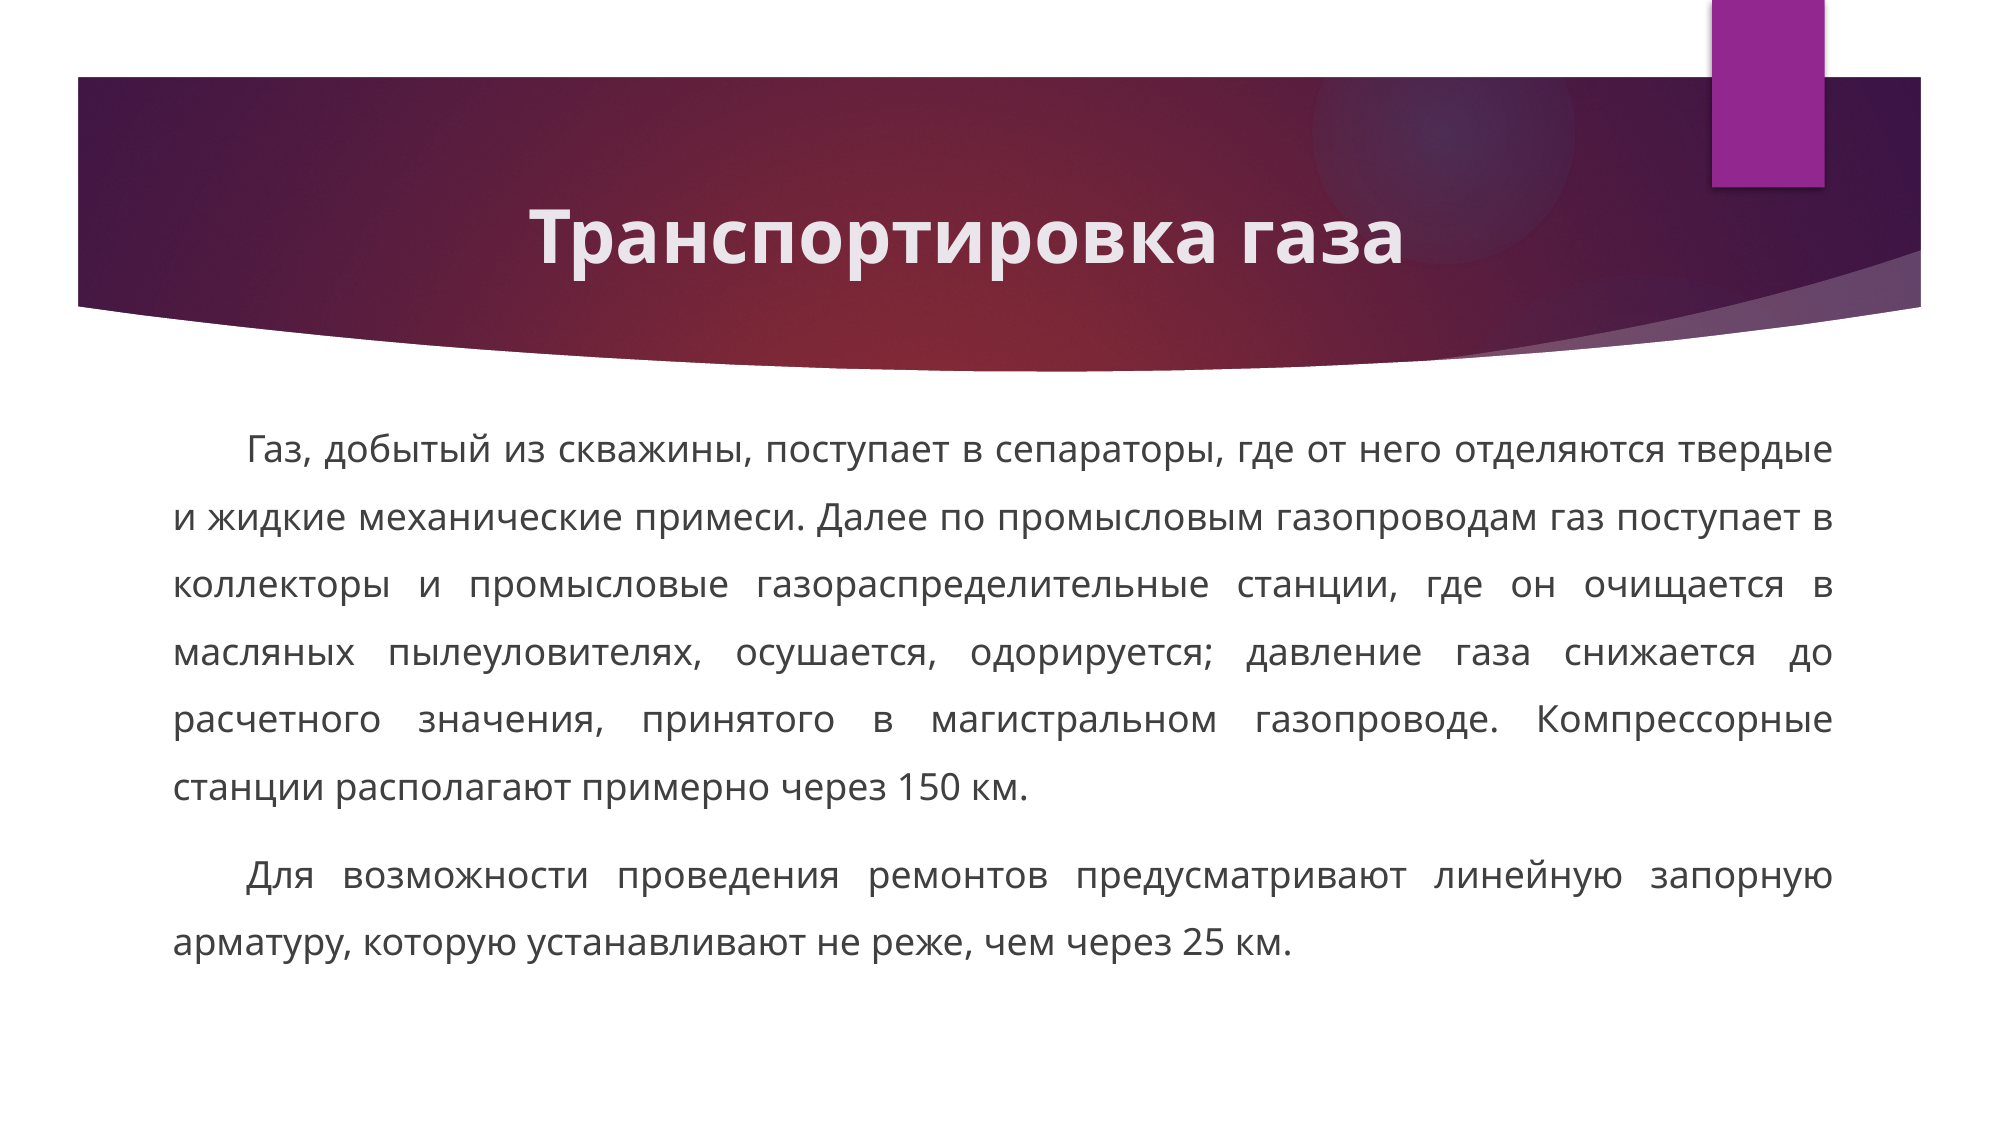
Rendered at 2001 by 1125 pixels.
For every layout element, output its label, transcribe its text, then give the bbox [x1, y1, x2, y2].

title Транспортировка газа [249, 175, 1687, 292]
list Газ, добытый из скважины, поступает в сепараторы, где от него отделяются твердые и жидкие механические примеси. Далее по промысловым газопроводам газ поступает в коллекторы и промысловые газораспределительные станции, где он очищается в масляных пылеуловителях, осушается, одорируется; давление газа снижается до расчетного значения, принятого в магистральном газопроводе. Компрессорные станции располагают примерно через 150 км. Для возможности проведения ремонтов предусматривают линейную запорную арматуру, которую устанавливают не реже, чем через 25 км. [157, 395, 1850, 1020]
